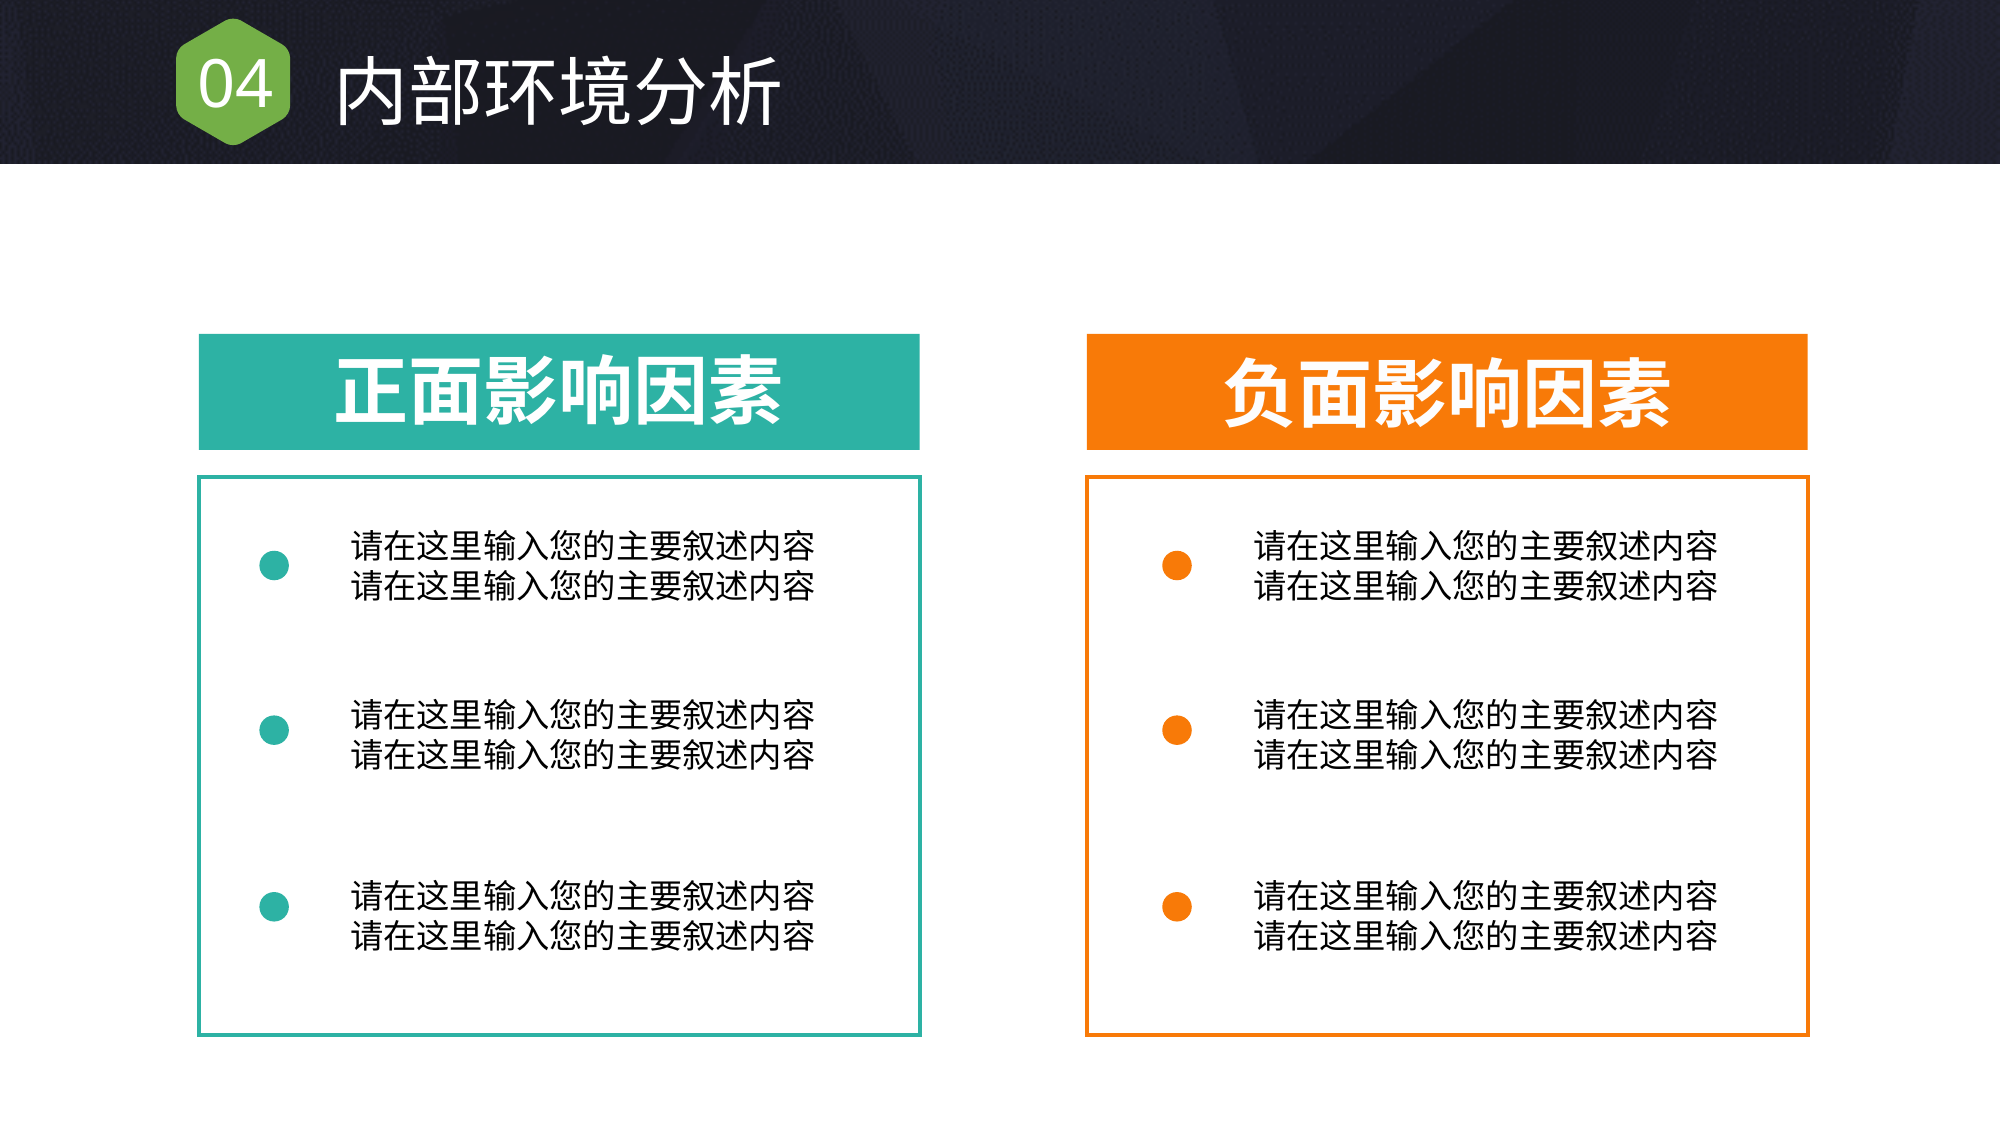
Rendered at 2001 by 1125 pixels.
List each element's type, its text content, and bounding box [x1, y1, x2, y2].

text_box 请在这里输入您的主要叙述内容 请在这里输入您的主要叙述内容 [1238, 517, 1734, 652]
text_box [198, 476, 921, 1036]
text_box [1161, 549, 1193, 582]
text_box [1161, 714, 1193, 746]
text_box [258, 714, 290, 746]
text_box [1161, 890, 1193, 923]
text_box 请在这里输入您的主要叙述内容 请在这里输入您的主要叙述内容 [335, 686, 831, 821]
text_box 请在这里输入您的主要叙述内容 请在这里输入您的主要叙述内容 [1238, 686, 1734, 821]
picture [0, 0, 2000, 164]
text_box [258, 549, 290, 582]
text_box 请在这里输入您的主要叙述内容 请在这里输入您的主要叙述内容 [335, 867, 831, 1003]
text_box [258, 890, 290, 923]
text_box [198, 333, 920, 450]
text_box 请在这里输入您的主要叙述内容 请在这里输入您的主要叙述内容 [335, 517, 831, 652]
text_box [1086, 333, 1808, 450]
text_box 请在这里输入您的主要叙述内容 请在这里输入您的主要叙述内容 [1238, 867, 1734, 1003]
text_box [1086, 476, 1809, 1036]
